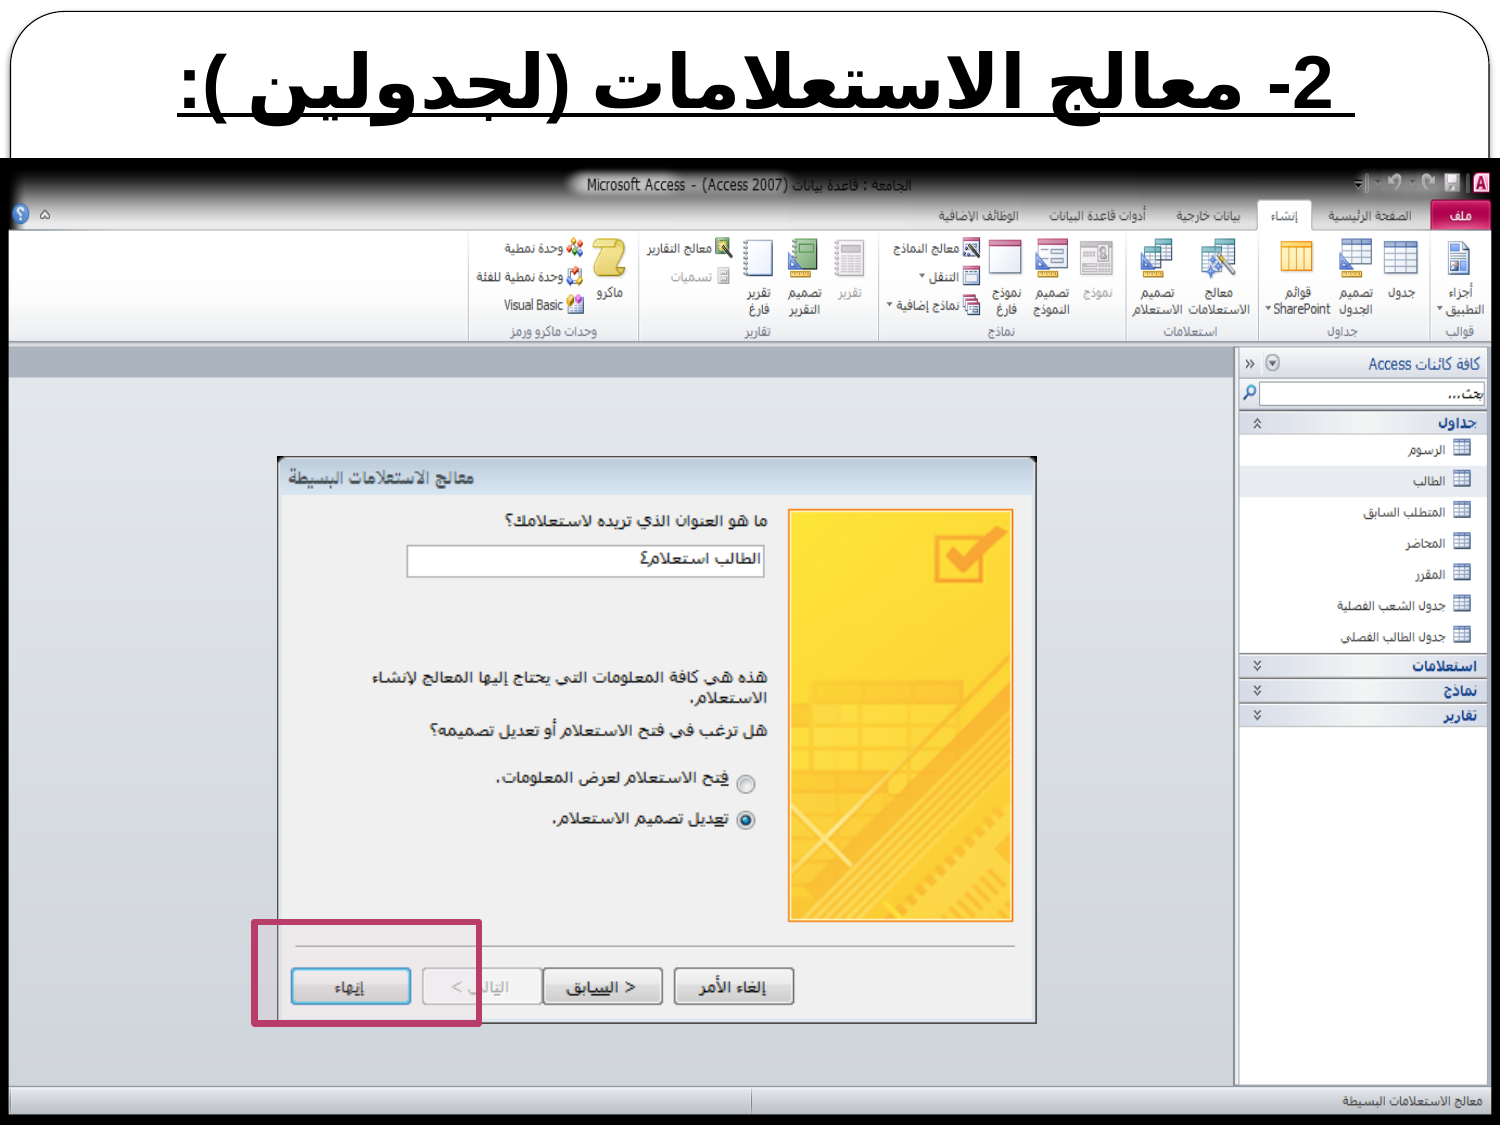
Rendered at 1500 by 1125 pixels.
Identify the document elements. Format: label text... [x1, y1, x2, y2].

picture [0, 158, 1500, 1125]
text_box 2- معالج الاستعلامات (لجدولين ): [53, 26, 1459, 149]
